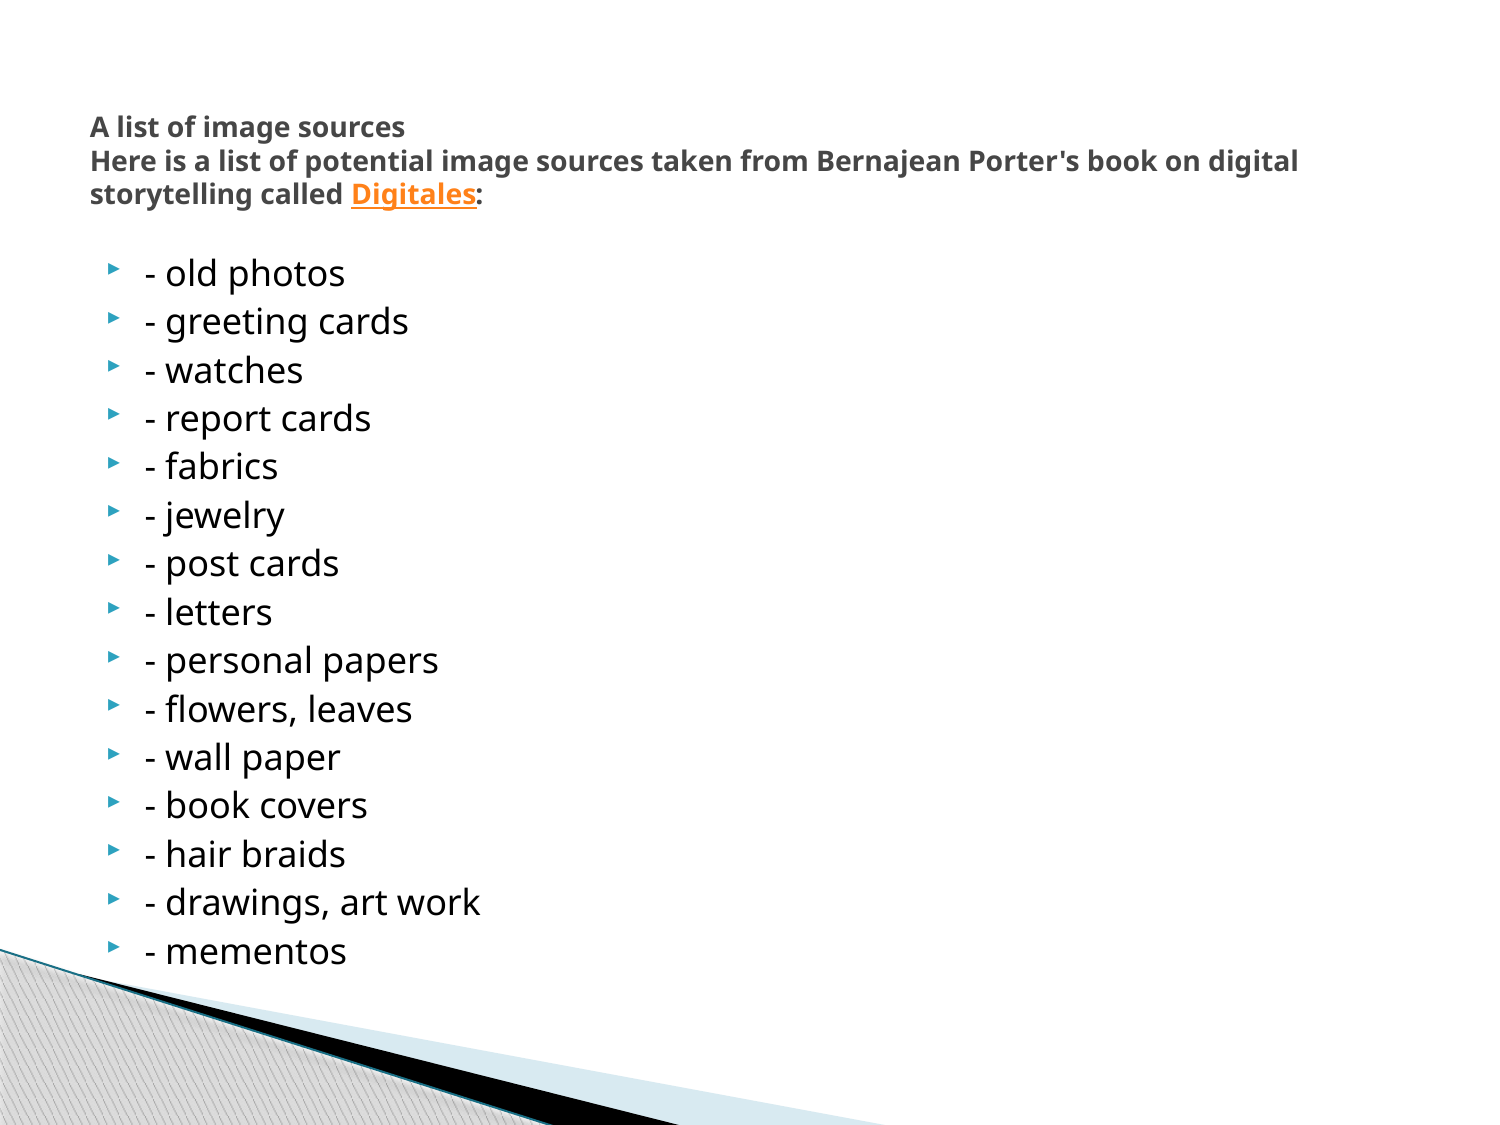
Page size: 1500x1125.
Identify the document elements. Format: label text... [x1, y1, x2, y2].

title A list of image sources Here is a list of potential image sources taken from Bernajean Porter's book on digital storytelling called Digitales: [75, 99, 1425, 288]
list - old photos - greeting cards - watches - report cards - fabrics - jewelry - post cards - letters - personal papers - flowers, leaves - wall paper - book covers - hair braids - drawings, art work - mementos [75, 288, 1425, 986]
